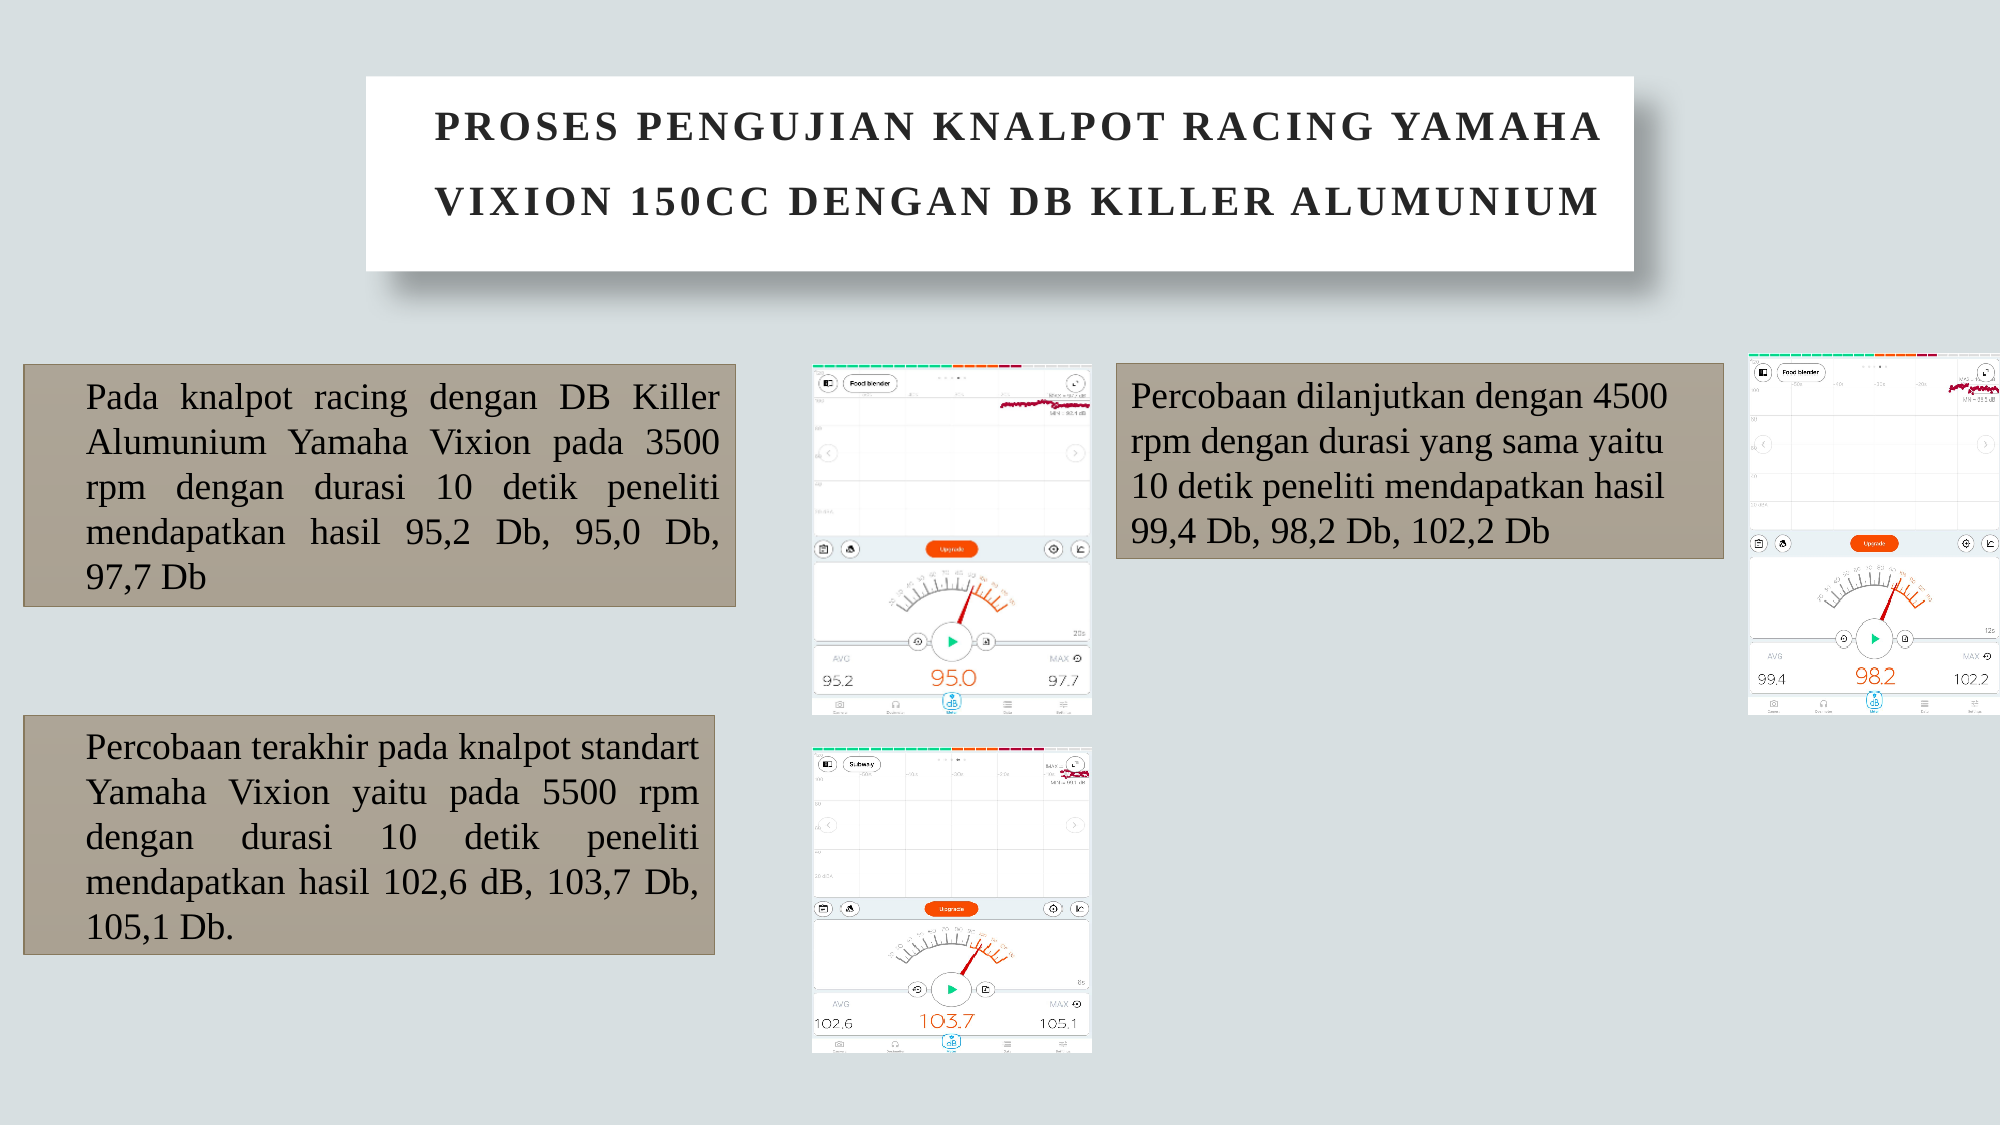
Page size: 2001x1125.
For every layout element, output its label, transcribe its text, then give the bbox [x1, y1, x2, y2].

text_box Percobaan dilanjutkan dengan 4500 rpm dengan durasi yang sama yaitu 10 detik peneliti mendapatkan hasil 99,4 Db, 98,2 Db, 102,2 Db [1116, 363, 1724, 559]
text_box Percobaan terakhir pada knalpot standart Yamaha Vixion yaitu pada 5500 rpm dengan durasi 10 detik peneliti mendapatkan hasil 102,6 dB, 103,7 Db, 105,1 Db. [23, 715, 715, 955]
list Pada knalpot racing dengan DB Killer Alumunium Yamaha Vixion pada 3500 rpm dengan durasi 10 detik peneliti mendapatkan hasil 95,2 Db, 95,0 Db, 97,7 Db [23, 364, 736, 607]
picture [1748, 353, 2000, 716]
picture [812, 747, 1092, 1053]
picture [812, 364, 1092, 716]
title Proses Pengujian Knalpot Racing Yamaha Vixion 150cc dengan DB Killer Alumunium [363, 74, 1637, 274]
